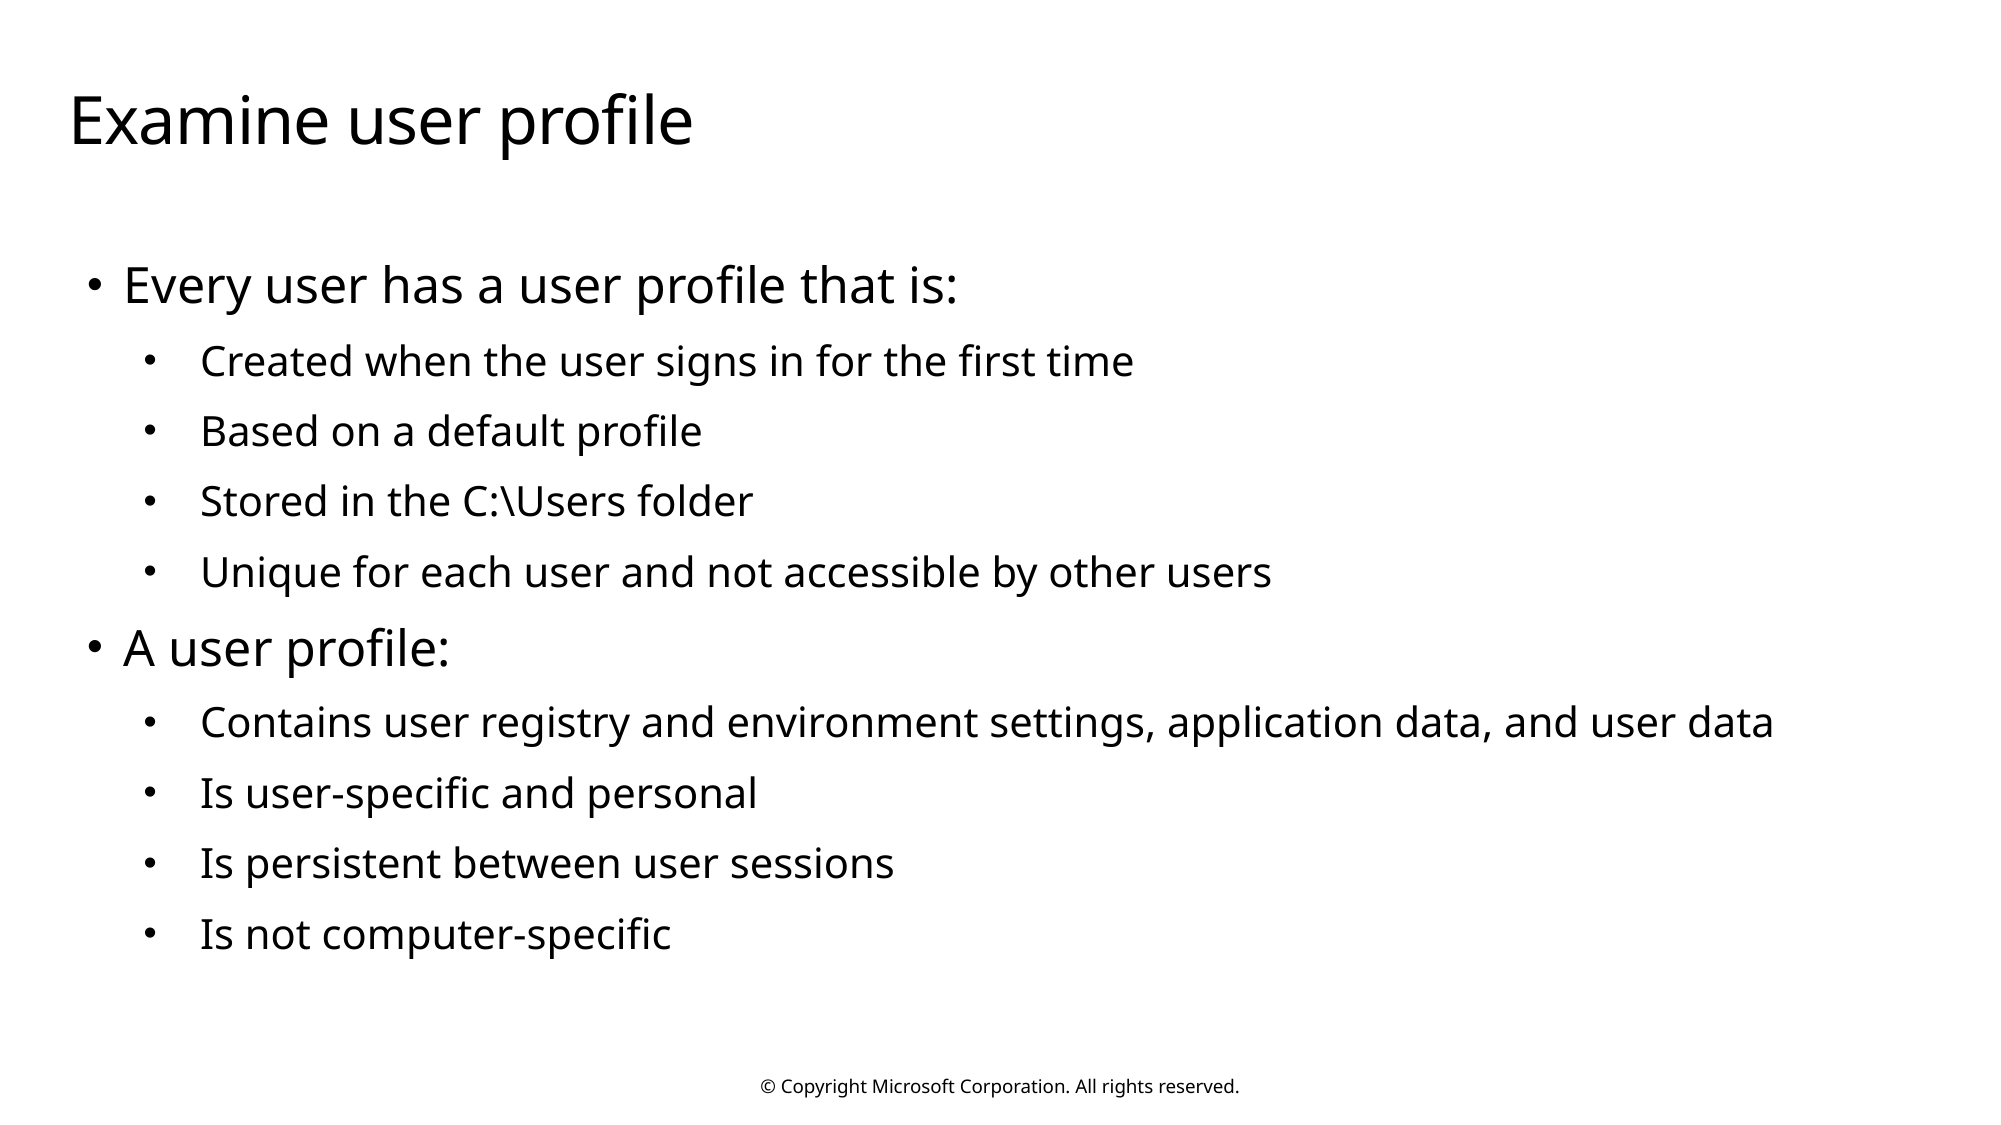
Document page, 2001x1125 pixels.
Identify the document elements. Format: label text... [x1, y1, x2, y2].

list Every user has a user profile that is: Created when the user signs in for the first time Based on a default profile Stored in the C:\Users folder Unique for each user and not accessible by other users A user profile: Contains user registry and environment settings, application data, and user data Is user-specific and personal Is persistent between user sessions Is not computer-specific [68, 238, 1930, 984]
title Examine user profile [68, 72, 1930, 184]
